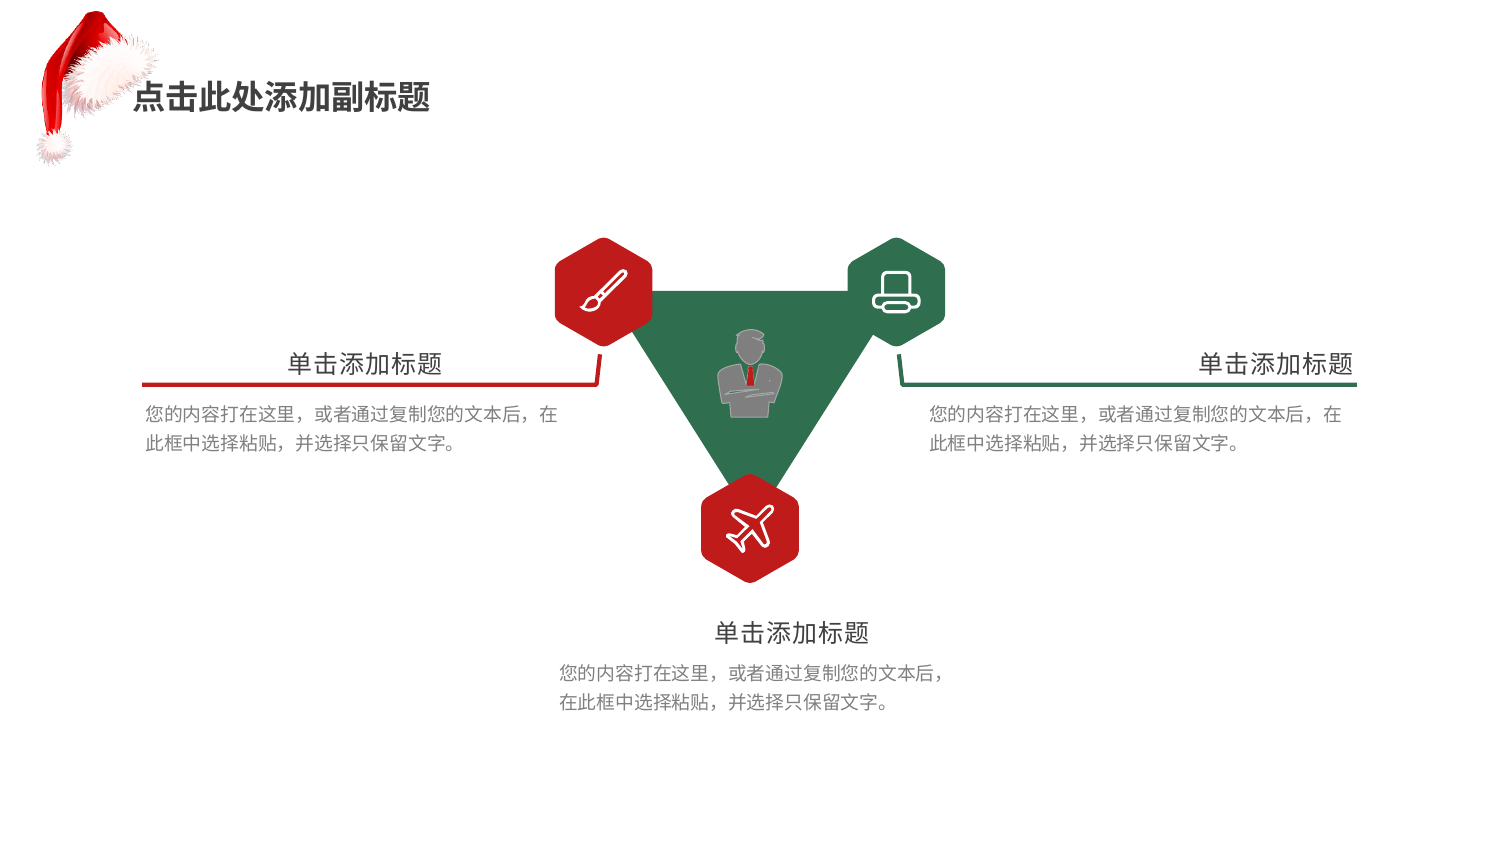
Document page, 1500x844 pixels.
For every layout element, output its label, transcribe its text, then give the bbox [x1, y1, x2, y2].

text_box [846, 236, 947, 348]
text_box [717, 329, 783, 418]
text_box [896, 354, 1357, 387]
text_box 您的内容打在这里，或者通过复制您的文本后，在此框中选择粘贴，并选择只保留文字。 [917, 389, 1366, 460]
text_box [872, 270, 921, 314]
text_box [700, 473, 800, 585]
text_box [142, 354, 603, 387]
text_box 您的内容打在这里，或者通过复制您的文本后，在此框中选择粘贴，并选择只保留文字。 [547, 649, 952, 719]
picture [0, 0, 210, 187]
text_box 点击此处添加副标题 [214, 65, 455, 126]
text_box [632, 289, 873, 487]
text_box 单击添加标题 [133, 343, 454, 385]
text_box 您的内容打在这里，或者通过复制您的文本后，在此框中选择粘贴，并选择只保留文字。 [134, 389, 582, 460]
text_box [579, 269, 628, 312]
text_box 单击添加标题 [1045, 343, 1366, 385]
text_box 单击添加标题 [618, 611, 881, 649]
text_box [553, 236, 654, 348]
text_box [726, 504, 775, 553]
